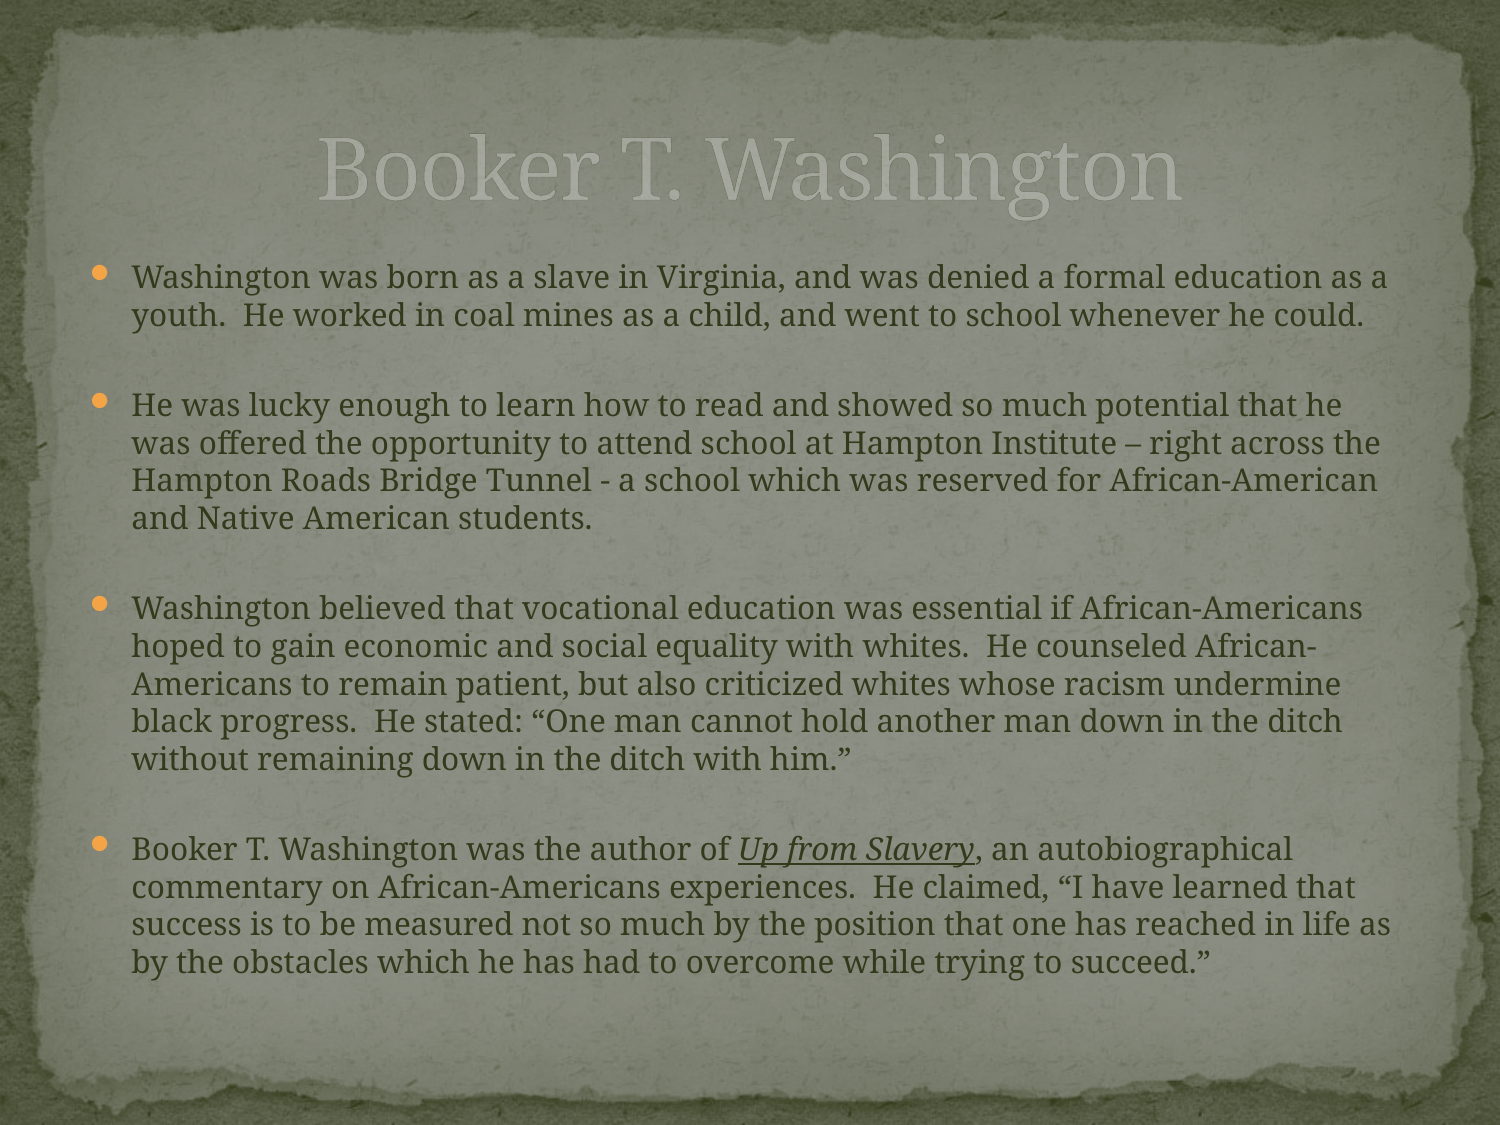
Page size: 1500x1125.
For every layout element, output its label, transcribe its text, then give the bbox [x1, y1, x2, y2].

list Washington was born as a slave in Virginia, and was denied a formal education as a youth. He worked in coal mines as a child, and went to school whenever he could. He was lucky enough to learn how to read and showed so much potential that he was offered the opportunity to attend school at Hampton Institute – right across the Hampton Roads Bridge Tunnel - a school which was reserved for African-American and Native American students. Washington believed that vocational education was essential if African-Americans hoped to gain economic and social equality with whites. He counseled African-Americans to remain patient, but also criticized whites whose racism undermine black progress. He stated: “One man cannot hold another man down in the ditch without remaining down in the ditch with him.” Booker T. Washington was the author of Up from Slavery, an autobiographical commentary on African-Americans experiences. He claimed, “I have learned that success is to be measured not so much by the position that one has reached in life as by the obstacles which he has had to overcome while trying to succeed.” [75, 249, 1425, 1000]
title Booker T. Washington [74, 24, 1425, 225]
